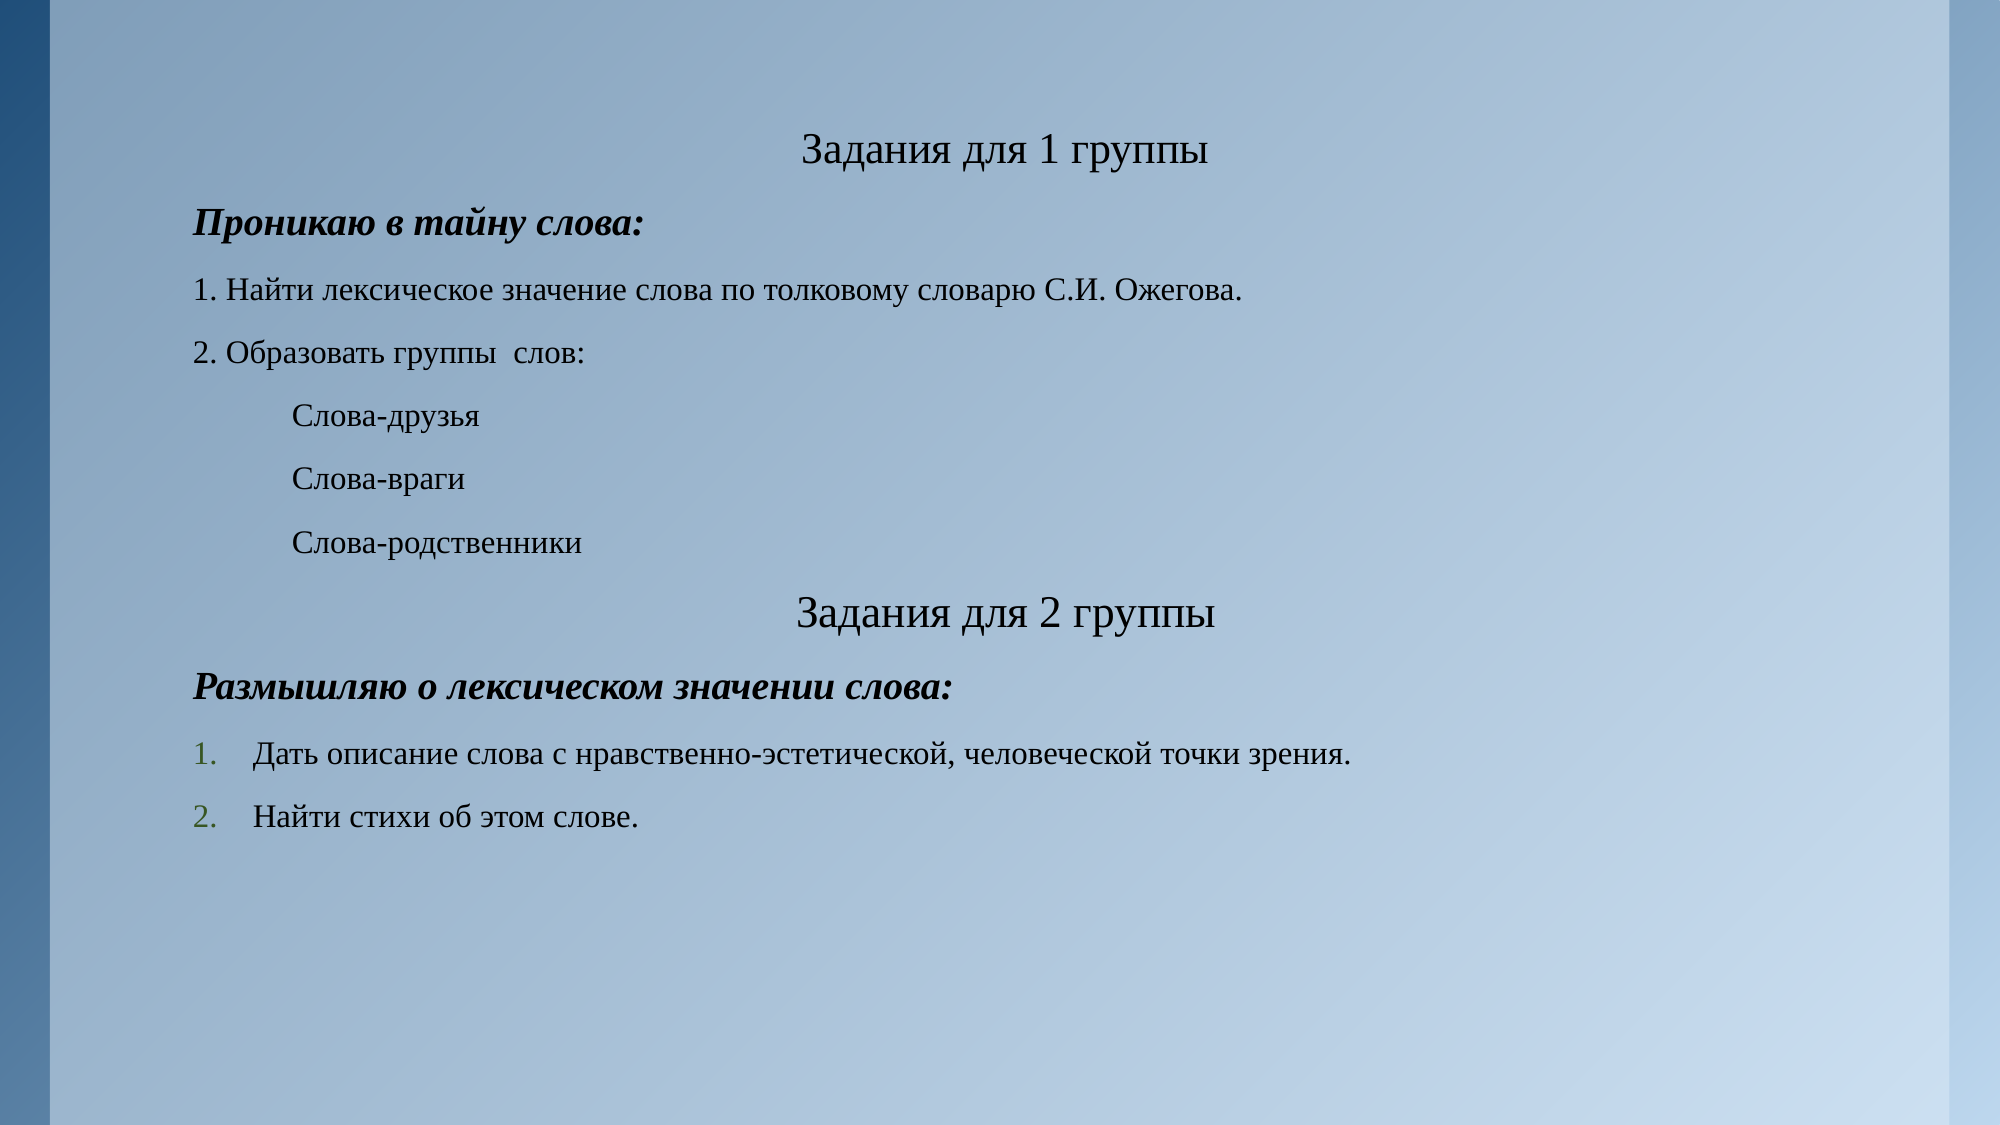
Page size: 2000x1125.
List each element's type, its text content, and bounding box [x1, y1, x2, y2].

list Задания для 1 группы Проникаю в тайну слова: 1. Найти лексическое значение слова по толковому словарю С.И. Ожегова. 2. Образовать группы слов: Слова-друзья Слова-враги Слова-родственники Задания для 2 группы Размышляю о лексическом значении слова: Дать описание слова с нравственно-эстетической, человеческой точки зрения. Найти стихи об этом слове. [172, 113, 1840, 847]
